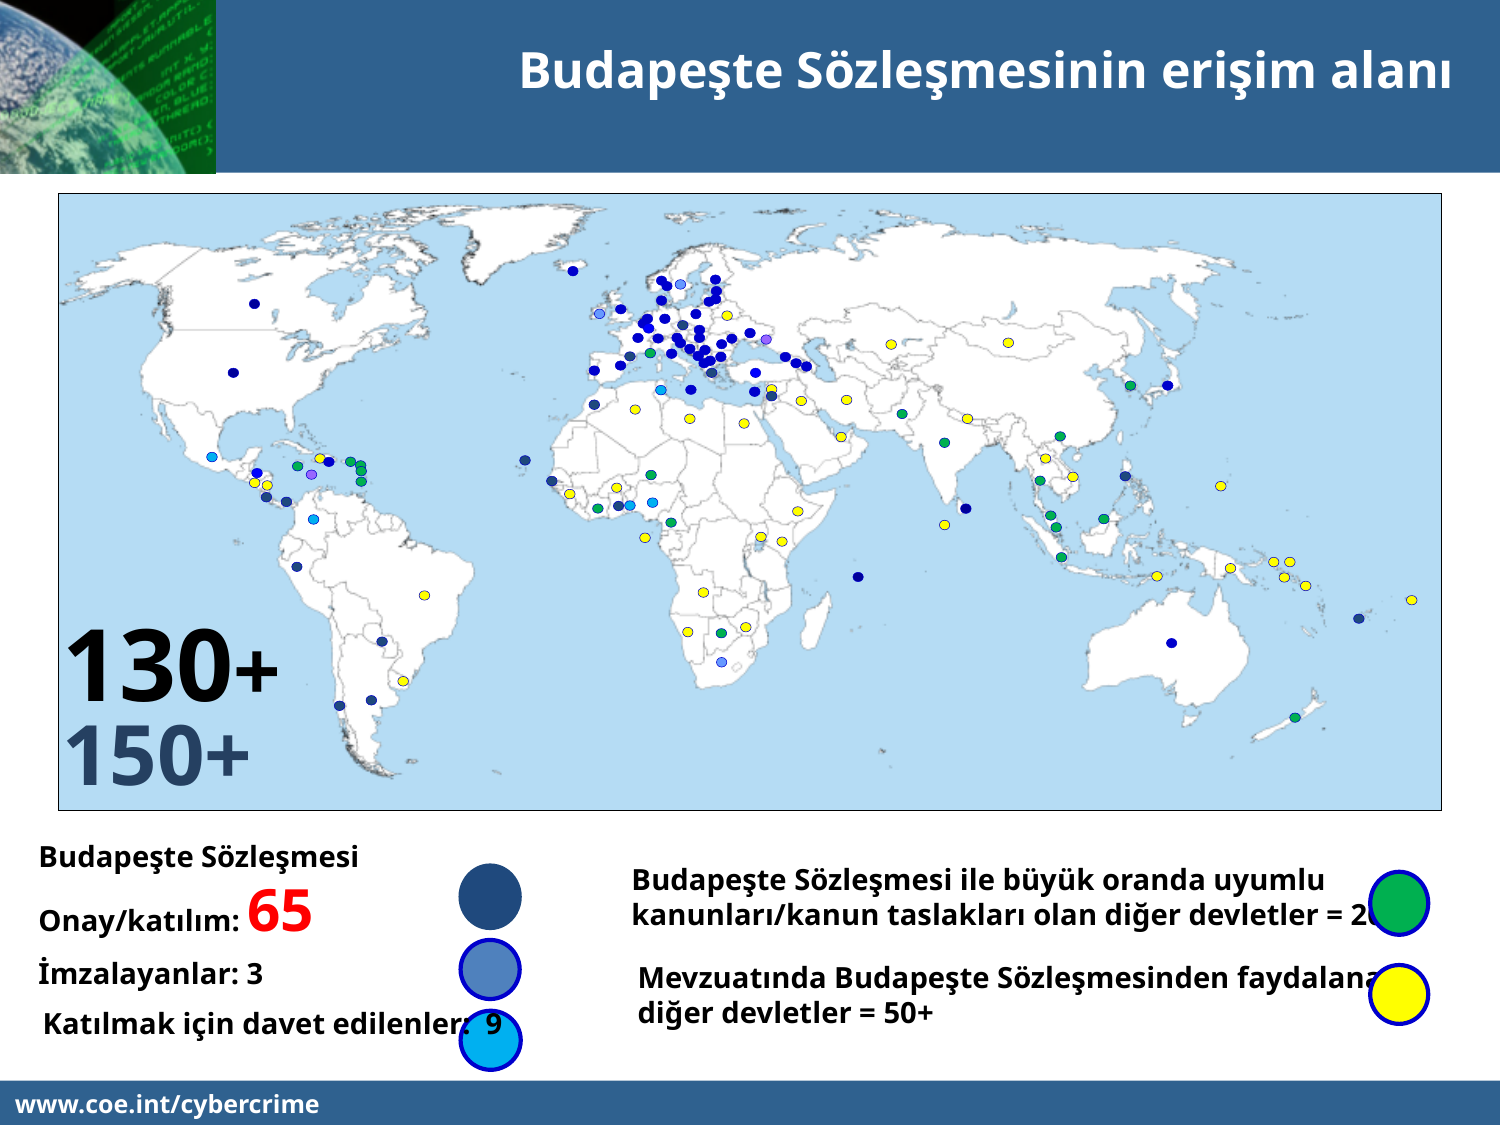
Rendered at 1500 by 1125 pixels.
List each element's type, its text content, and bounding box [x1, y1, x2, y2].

picture [0, 0, 216, 174]
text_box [58, 193, 1442, 811]
text_box Budapeşte Sözleşmesi Onay/katılım: 65 [23, 830, 477, 948]
text_box Mevzuatında Budapeşte Sözleşmesinden faydalanan diğer devletler = 50+ [622, 951, 1440, 1037]
text_box [1368, 869, 1431, 937]
text_box [1368, 962, 1431, 1026]
text_box Katılmak için davet edilenler: 9 [27, 998, 525, 1048]
text_box Budapeşte Sözleşmesi ile büyük oranda uyumlu kanunları/kanun taslakları olan diğer devletler = 20 [616, 854, 1434, 939]
text_box [459, 1048, 522, 1072]
text_box [458, 863, 522, 931]
text_box 130+ [47, 594, 53, 694]
text_box Budapeşte Sözleşmesinin erişim alanı [230, 31, 1483, 106]
text_box [220, 0, 1500, 175]
text_box 150+ [47, 694, 53, 810]
text_box [466, 937, 522, 998]
text_box www.coe.int/cybercrime [0, 1079, 1500, 1125]
text_box İmzalayanlar: 3 [23, 948, 477, 999]
